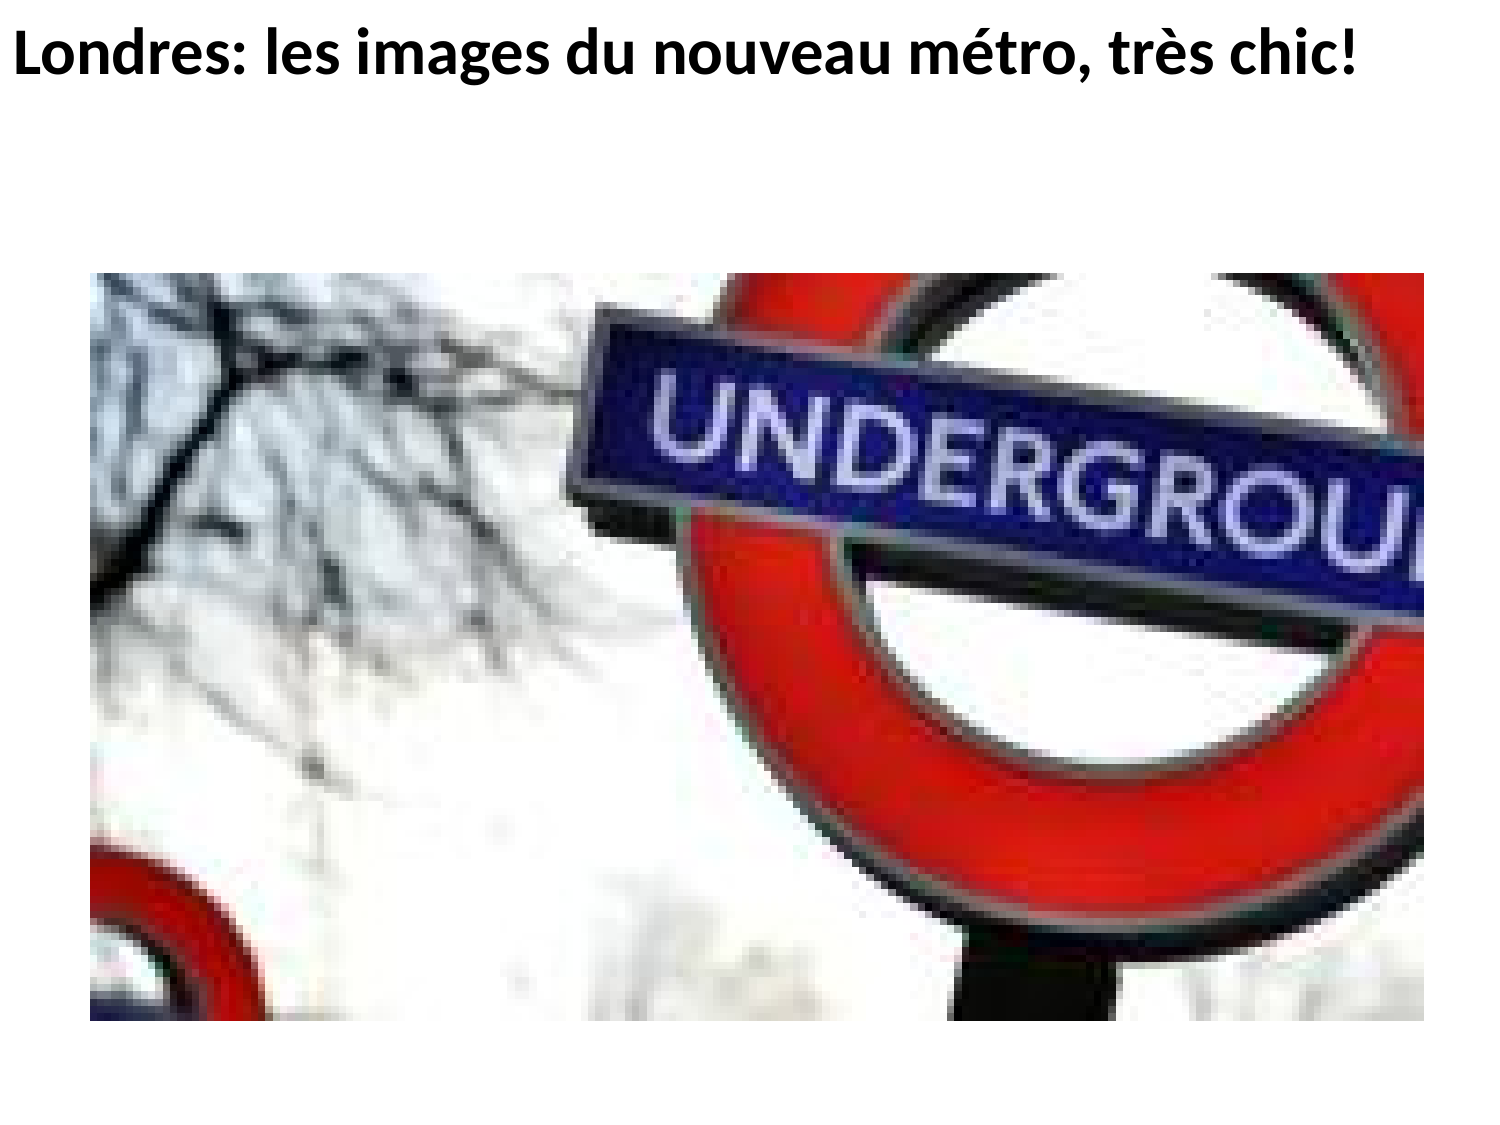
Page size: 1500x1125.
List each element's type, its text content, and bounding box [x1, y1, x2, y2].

picture [90, 273, 1424, 1021]
text_box Londres: les images du nouveau métro, très chic! [0, 0, 1387, 96]
